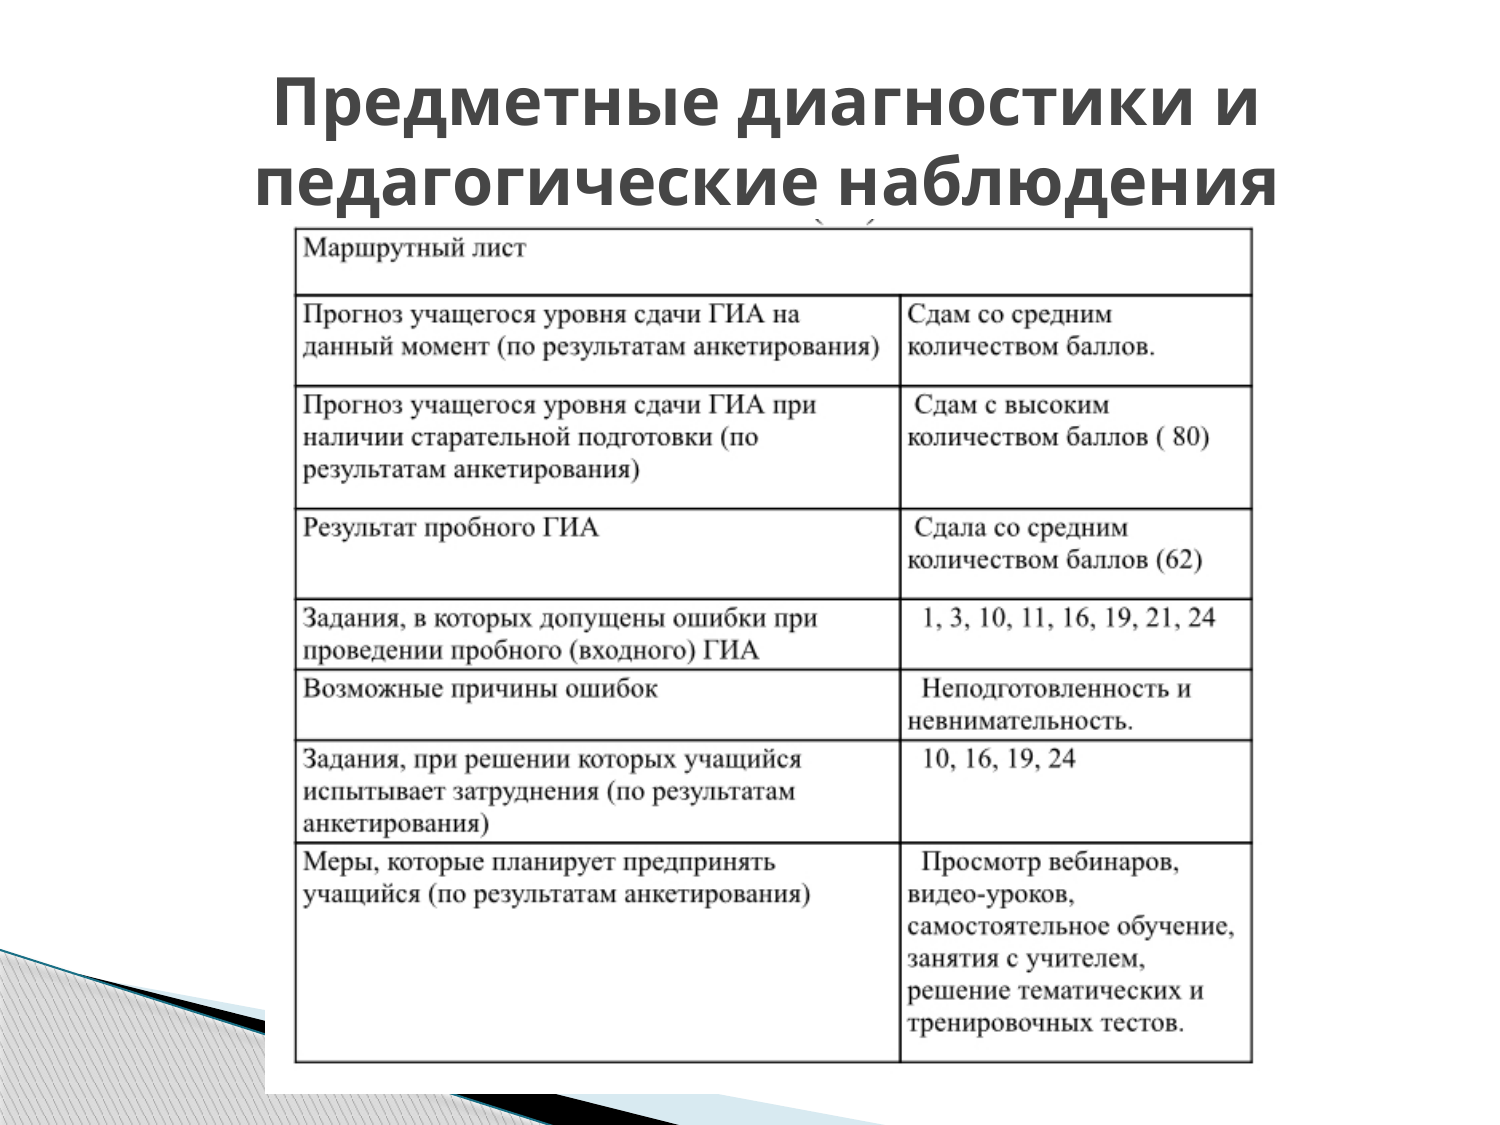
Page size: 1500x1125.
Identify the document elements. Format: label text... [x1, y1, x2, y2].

title Предметные диагностики и педагогические наблюдения [75, 45, 1459, 233]
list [265, 219, 1282, 1095]
